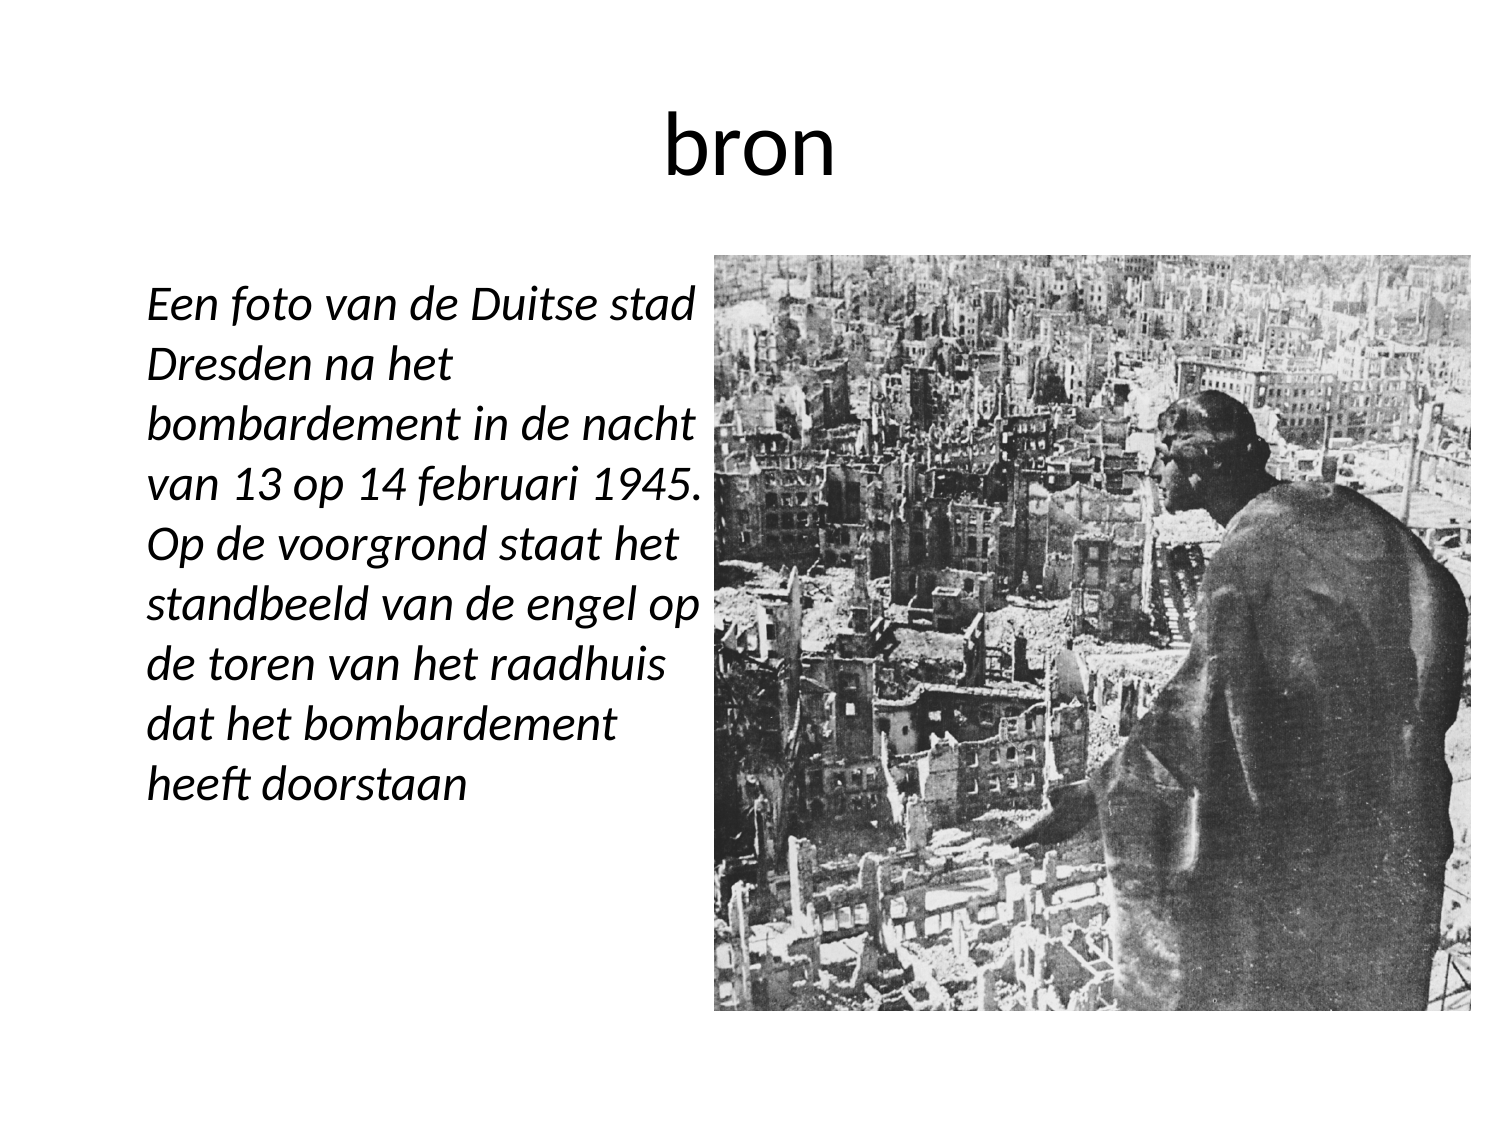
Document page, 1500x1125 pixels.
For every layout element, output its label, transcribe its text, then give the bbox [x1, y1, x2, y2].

picture [714, 255, 1471, 1011]
title bron [75, 45, 1425, 233]
list Een foto van de Duitse stad Dresden na het bombardement in de nacht van 13 op 14 februari 1945. Op de voorgrond staat het standbeeld van de engel op de toren van het raadhuis dat het bombardement heeft doorstaan [75, 262, 709, 1005]
